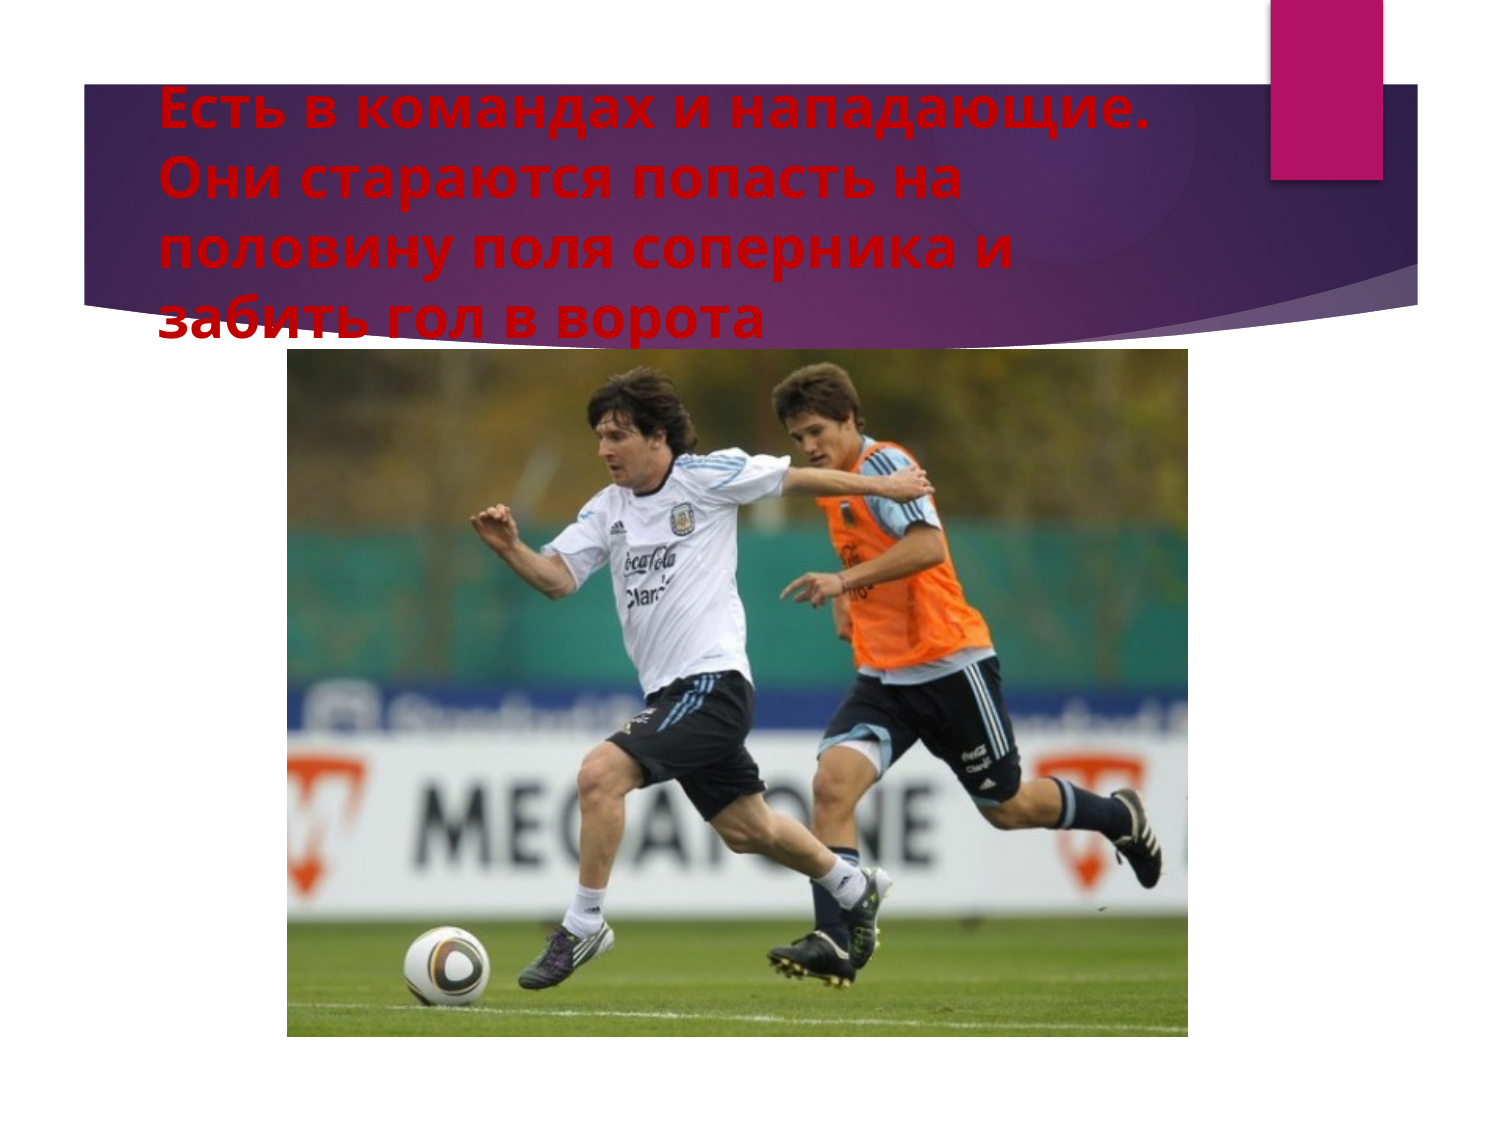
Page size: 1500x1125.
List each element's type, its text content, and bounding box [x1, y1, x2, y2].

picture [287, 349, 1188, 1037]
title Есть в командах и нападающие. Они стараются попасть на половину поля соперника и забить гол в ворота [142, 152, 1183, 269]
